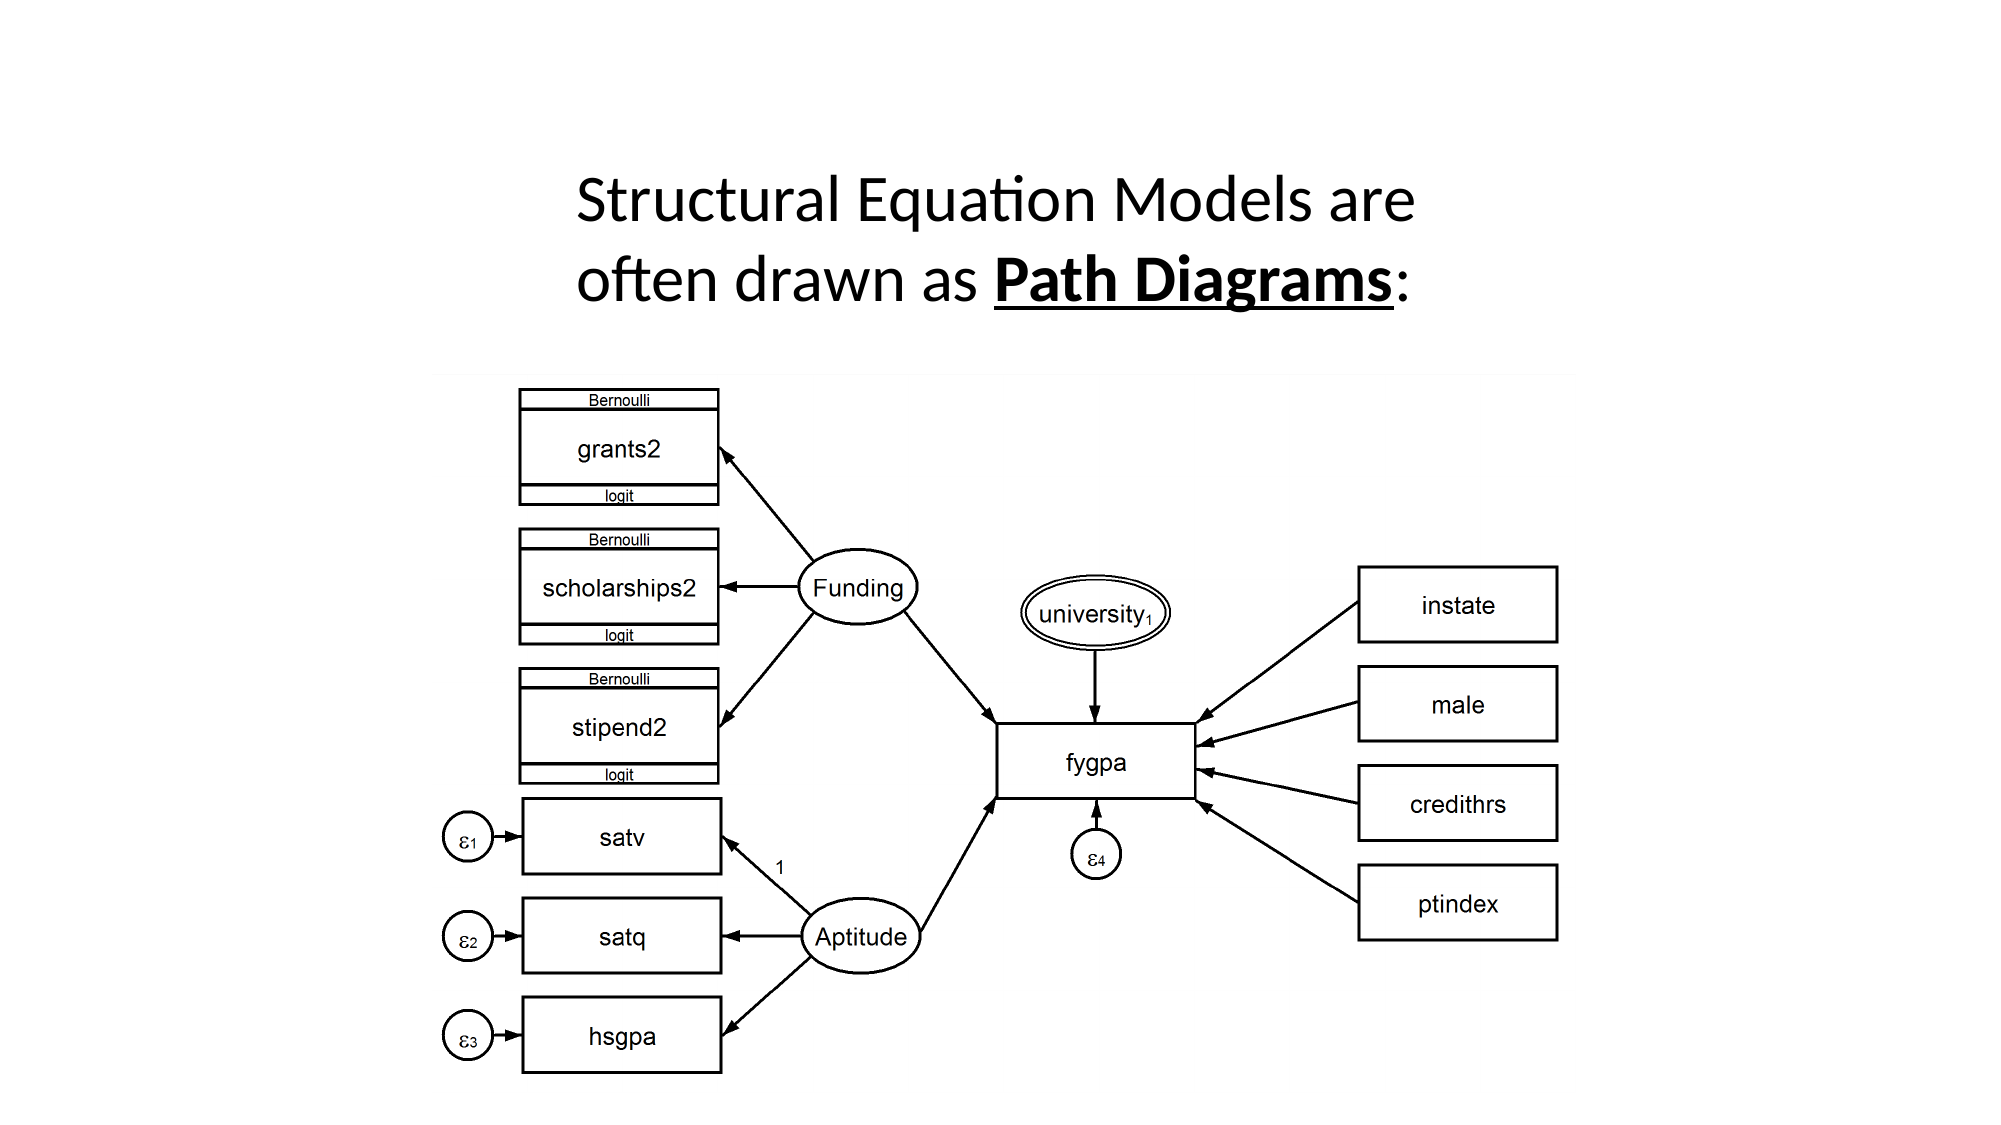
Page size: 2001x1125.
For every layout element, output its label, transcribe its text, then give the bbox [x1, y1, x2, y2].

picture [432, 374, 1576, 1093]
text_box Structural Equation Models are often drawn as Path Diagrams: [561, 147, 1447, 323]
